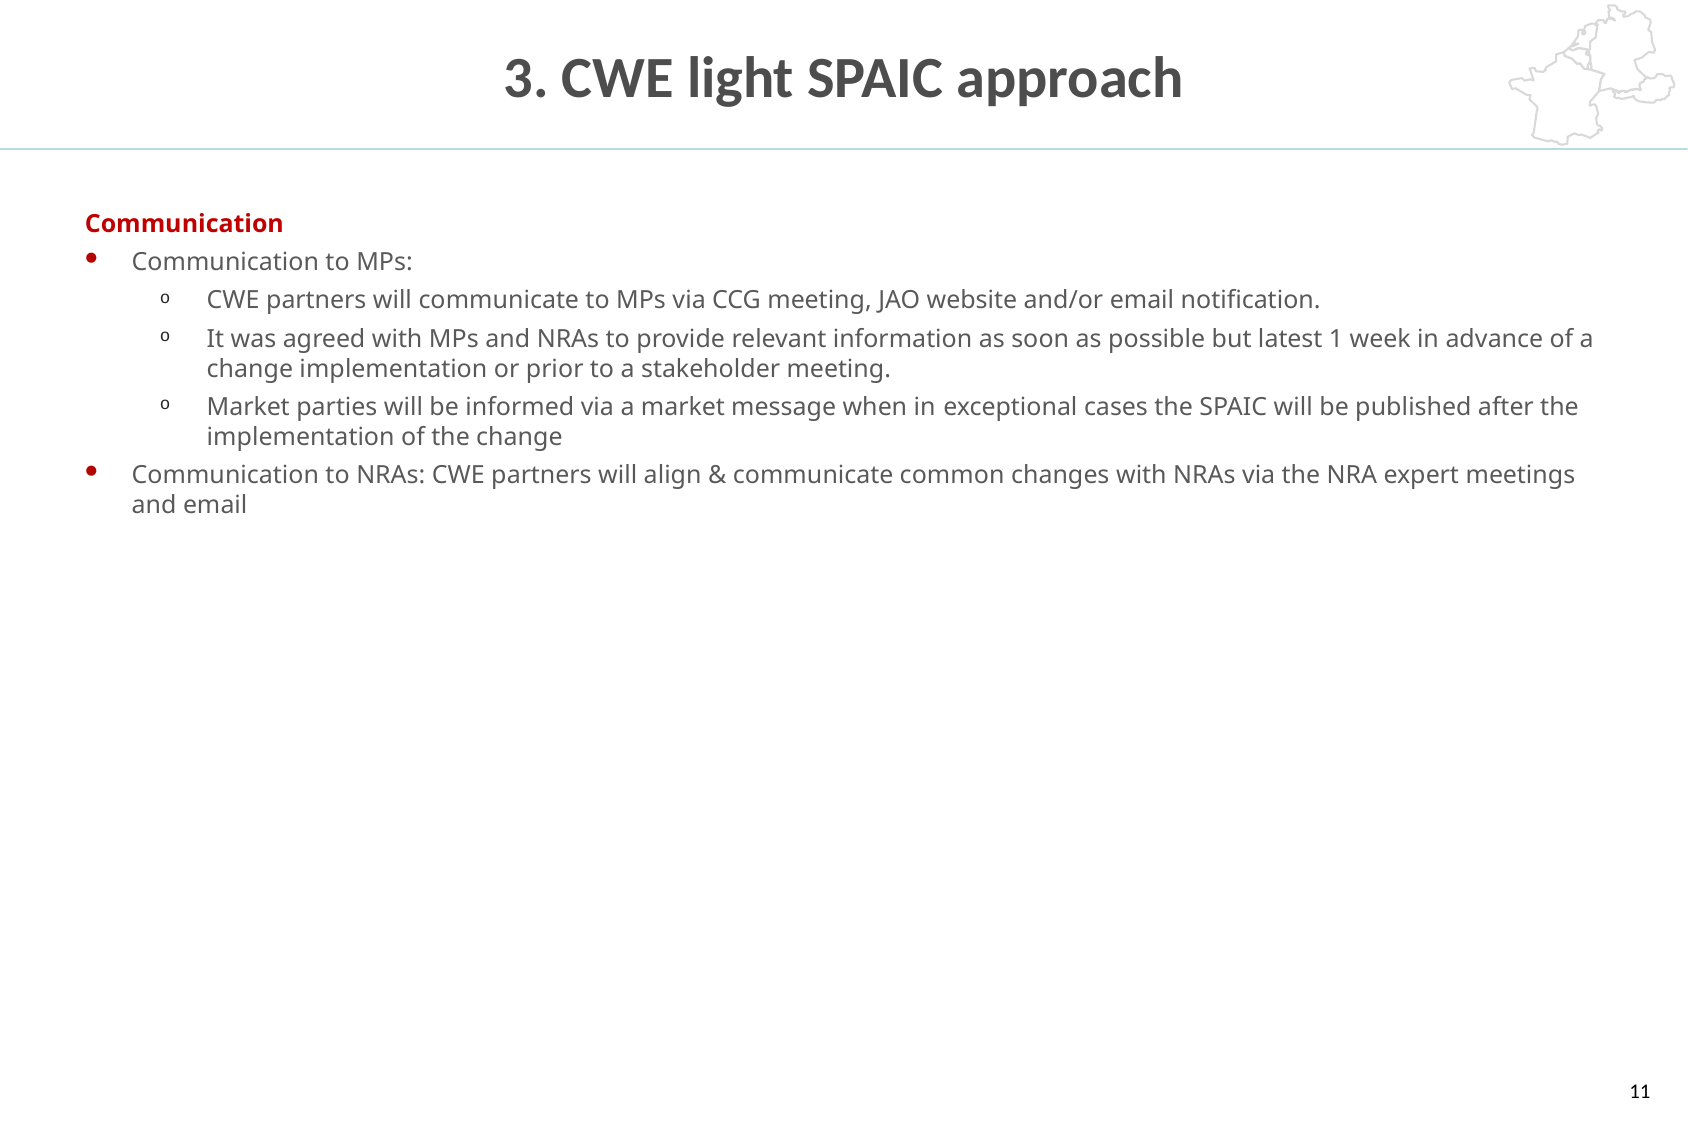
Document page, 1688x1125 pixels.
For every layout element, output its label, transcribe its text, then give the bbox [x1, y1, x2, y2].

slide_number 11 [1614, 1070, 1688, 1124]
text_box 3. CWE light SPAIC approach [0, 0, 1688, 149]
text_box Communication Communication to MPs: CWE partners will communicate to MPs via CCG meeting, JAO website and/or email notification. It was agreed with MPs and NRAs to provide relevant information as soon as possible but latest 1 week in advance of a change implementation or prior to a stakeholder meeting. Market parties will be informed via a market message when in exceptional cases the SPAIC will be published after the implementation of the change Communication to NRAs: CWE partners will align & communicate common changes with NRAs via the NRA expert meetings and email [70, 199, 1641, 526]
